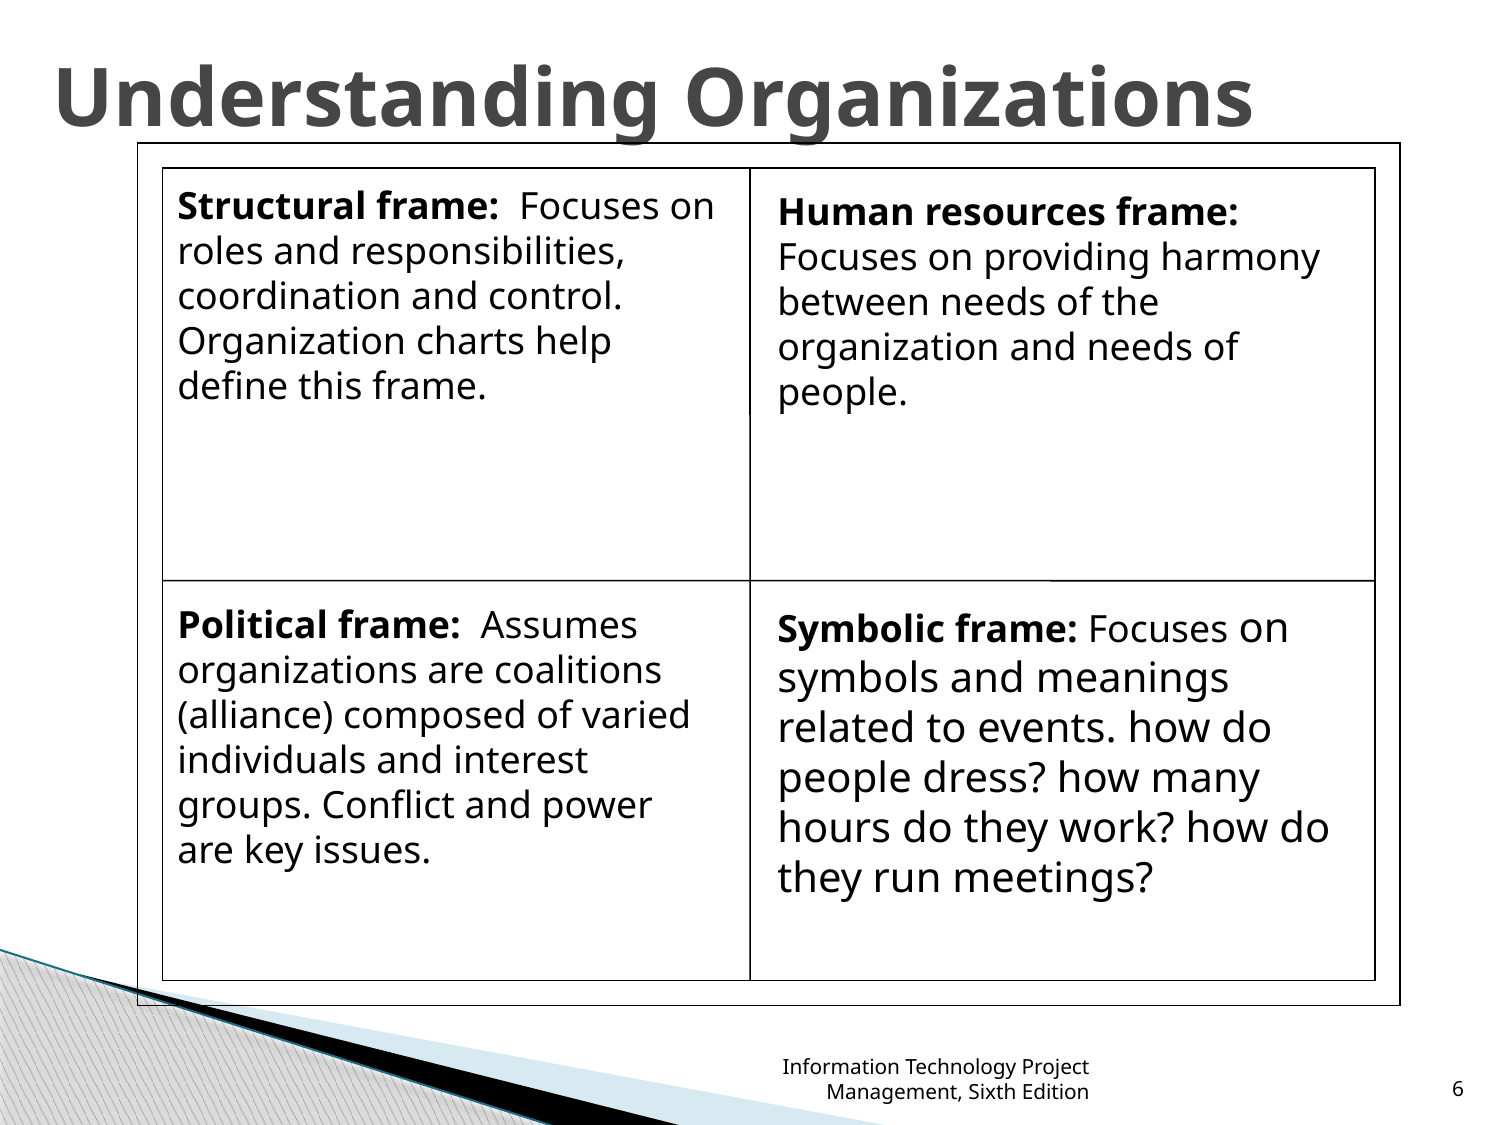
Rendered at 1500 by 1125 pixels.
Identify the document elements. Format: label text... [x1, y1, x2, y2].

footer Information Technology Project Management, Sixth Edition [718, 1051, 1105, 1112]
title Understanding Organizations [37, 37, 1500, 150]
slide_number 6 [1418, 1051, 1479, 1112]
text_box [137, 143, 1400, 1006]
